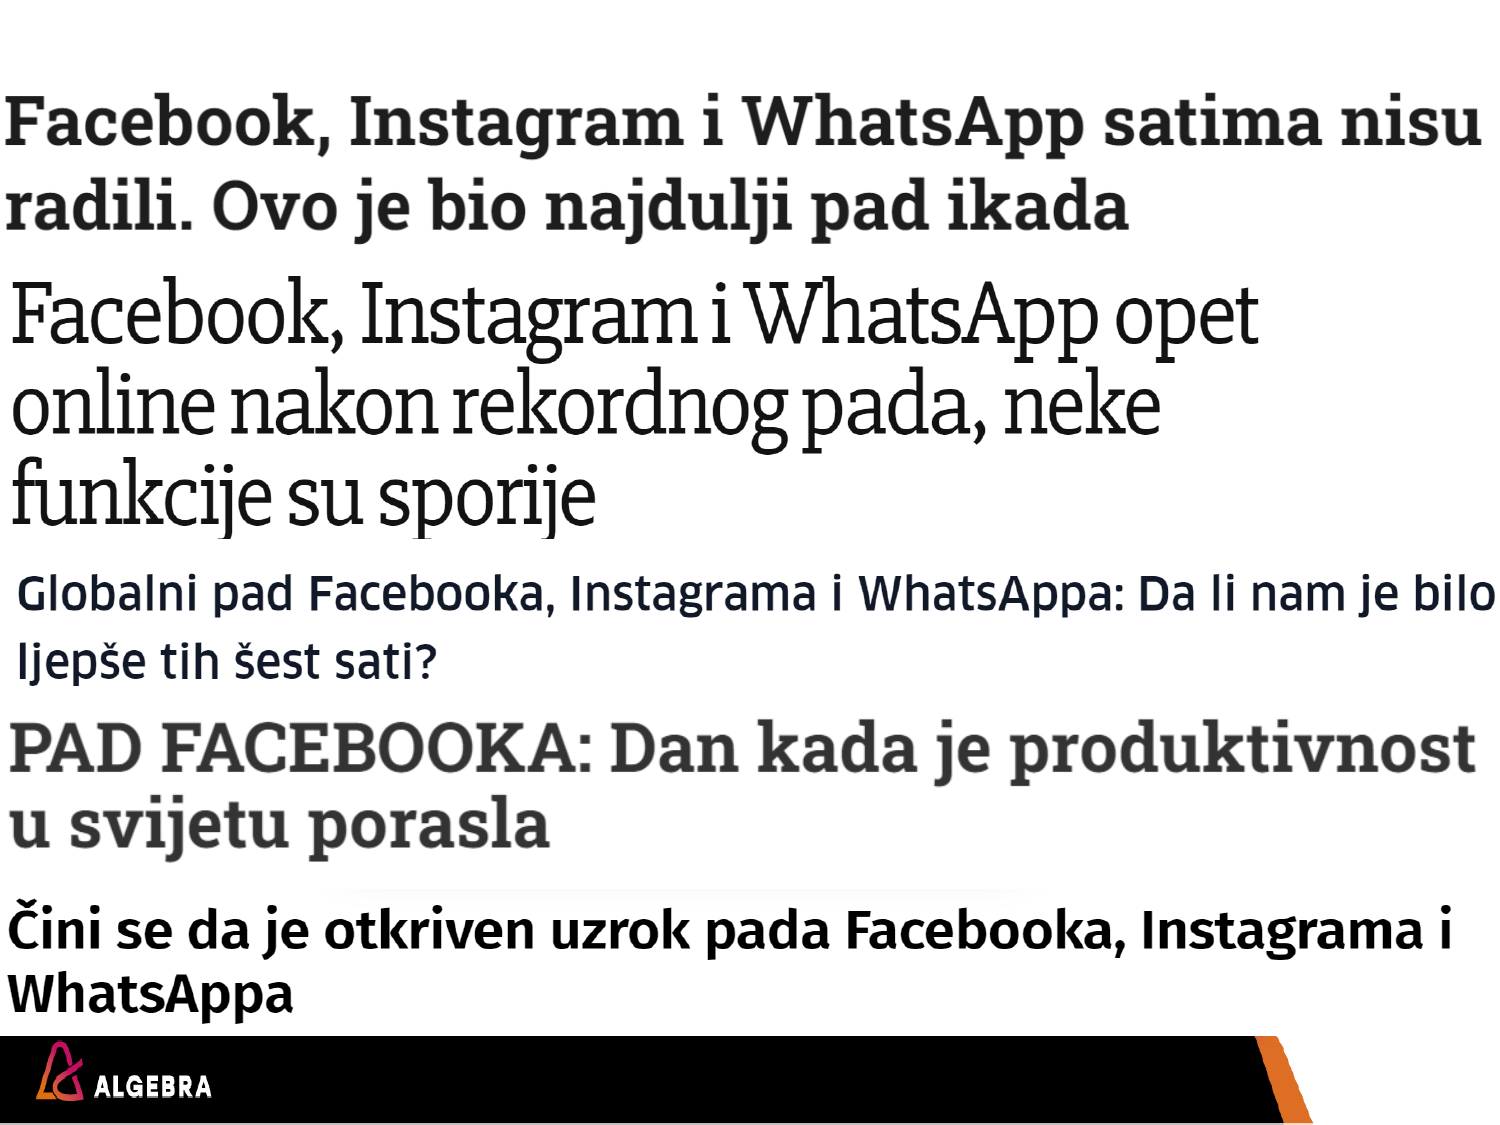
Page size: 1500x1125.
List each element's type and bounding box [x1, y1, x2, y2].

picture [8, 573, 1500, 687]
picture [0, 1036, 1468, 1125]
list [0, 889, 1476, 1036]
picture [0, 90, 1496, 247]
picture [0, 708, 1496, 863]
picture [8, 276, 1279, 539]
